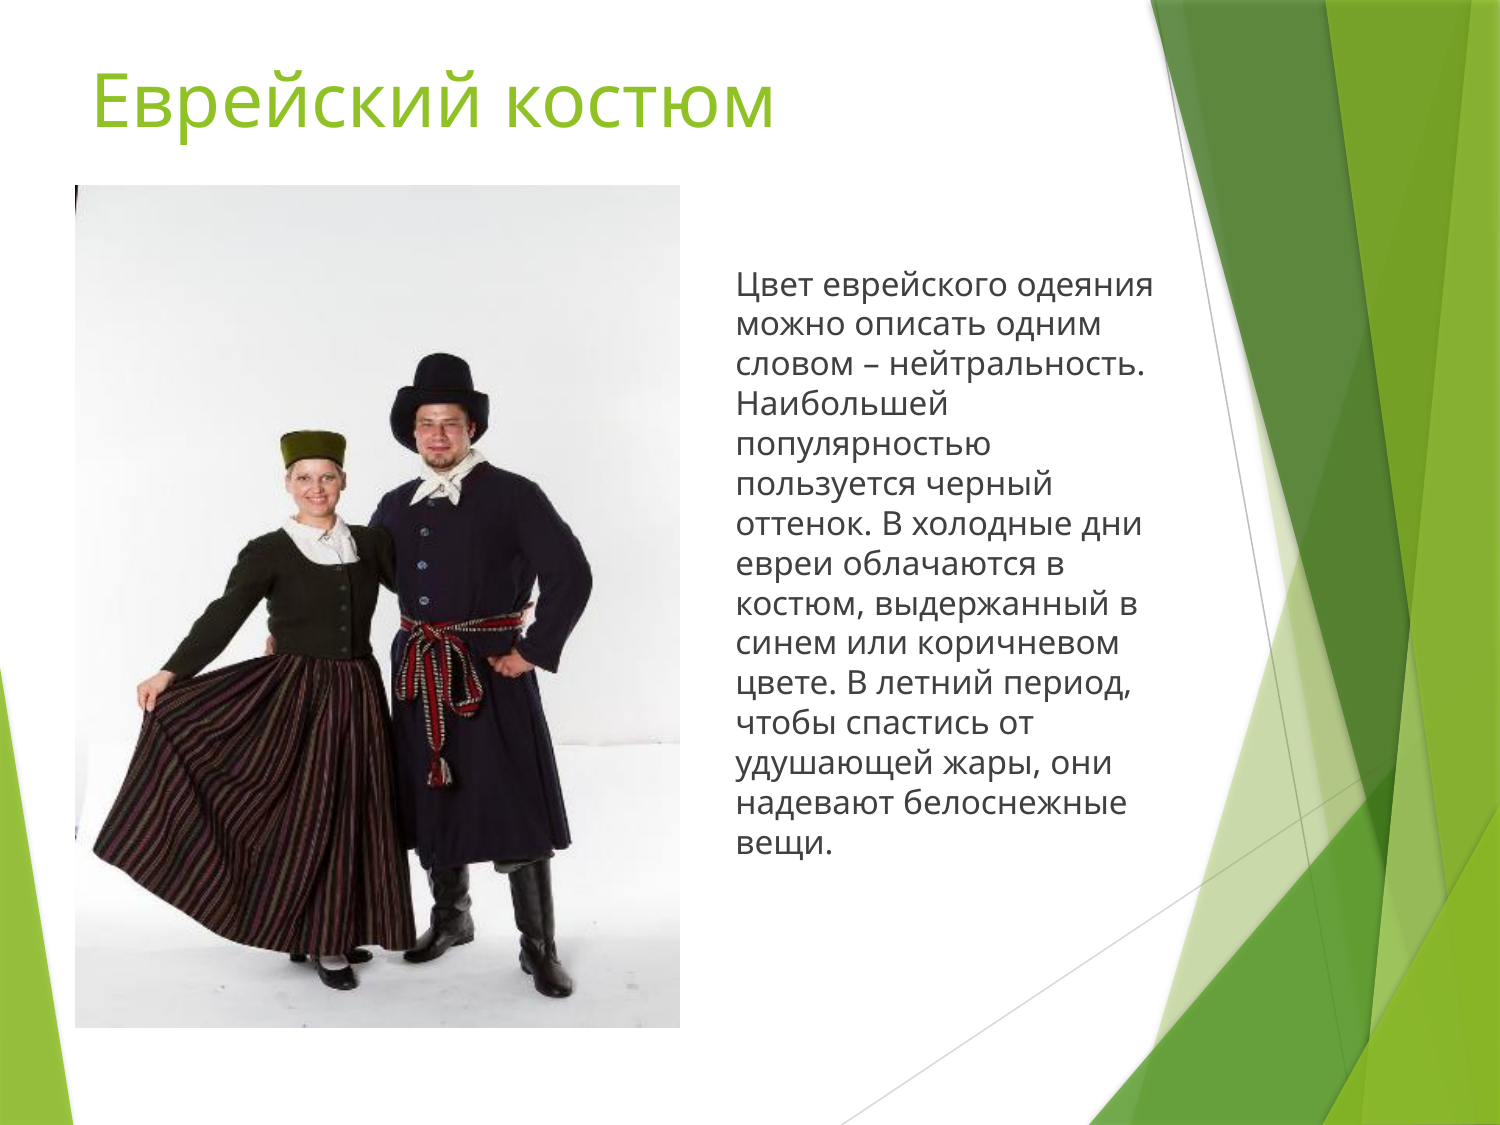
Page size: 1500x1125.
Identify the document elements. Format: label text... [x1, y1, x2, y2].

title Еврейский костюм [75, 45, 1425, 233]
list Цвет еврейского одеяния можно описать одним словом – нейтральность. Наибольшей популярностью пользуется черный оттенок. В холодные дни евреи облачаются в костюм, выдержанный в синем или коричневом цвете. В летний период, чтобы спастись от удушающей жары, они надевают белоснежные вещи. [720, 255, 1189, 1046]
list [74, 184, 681, 1028]
